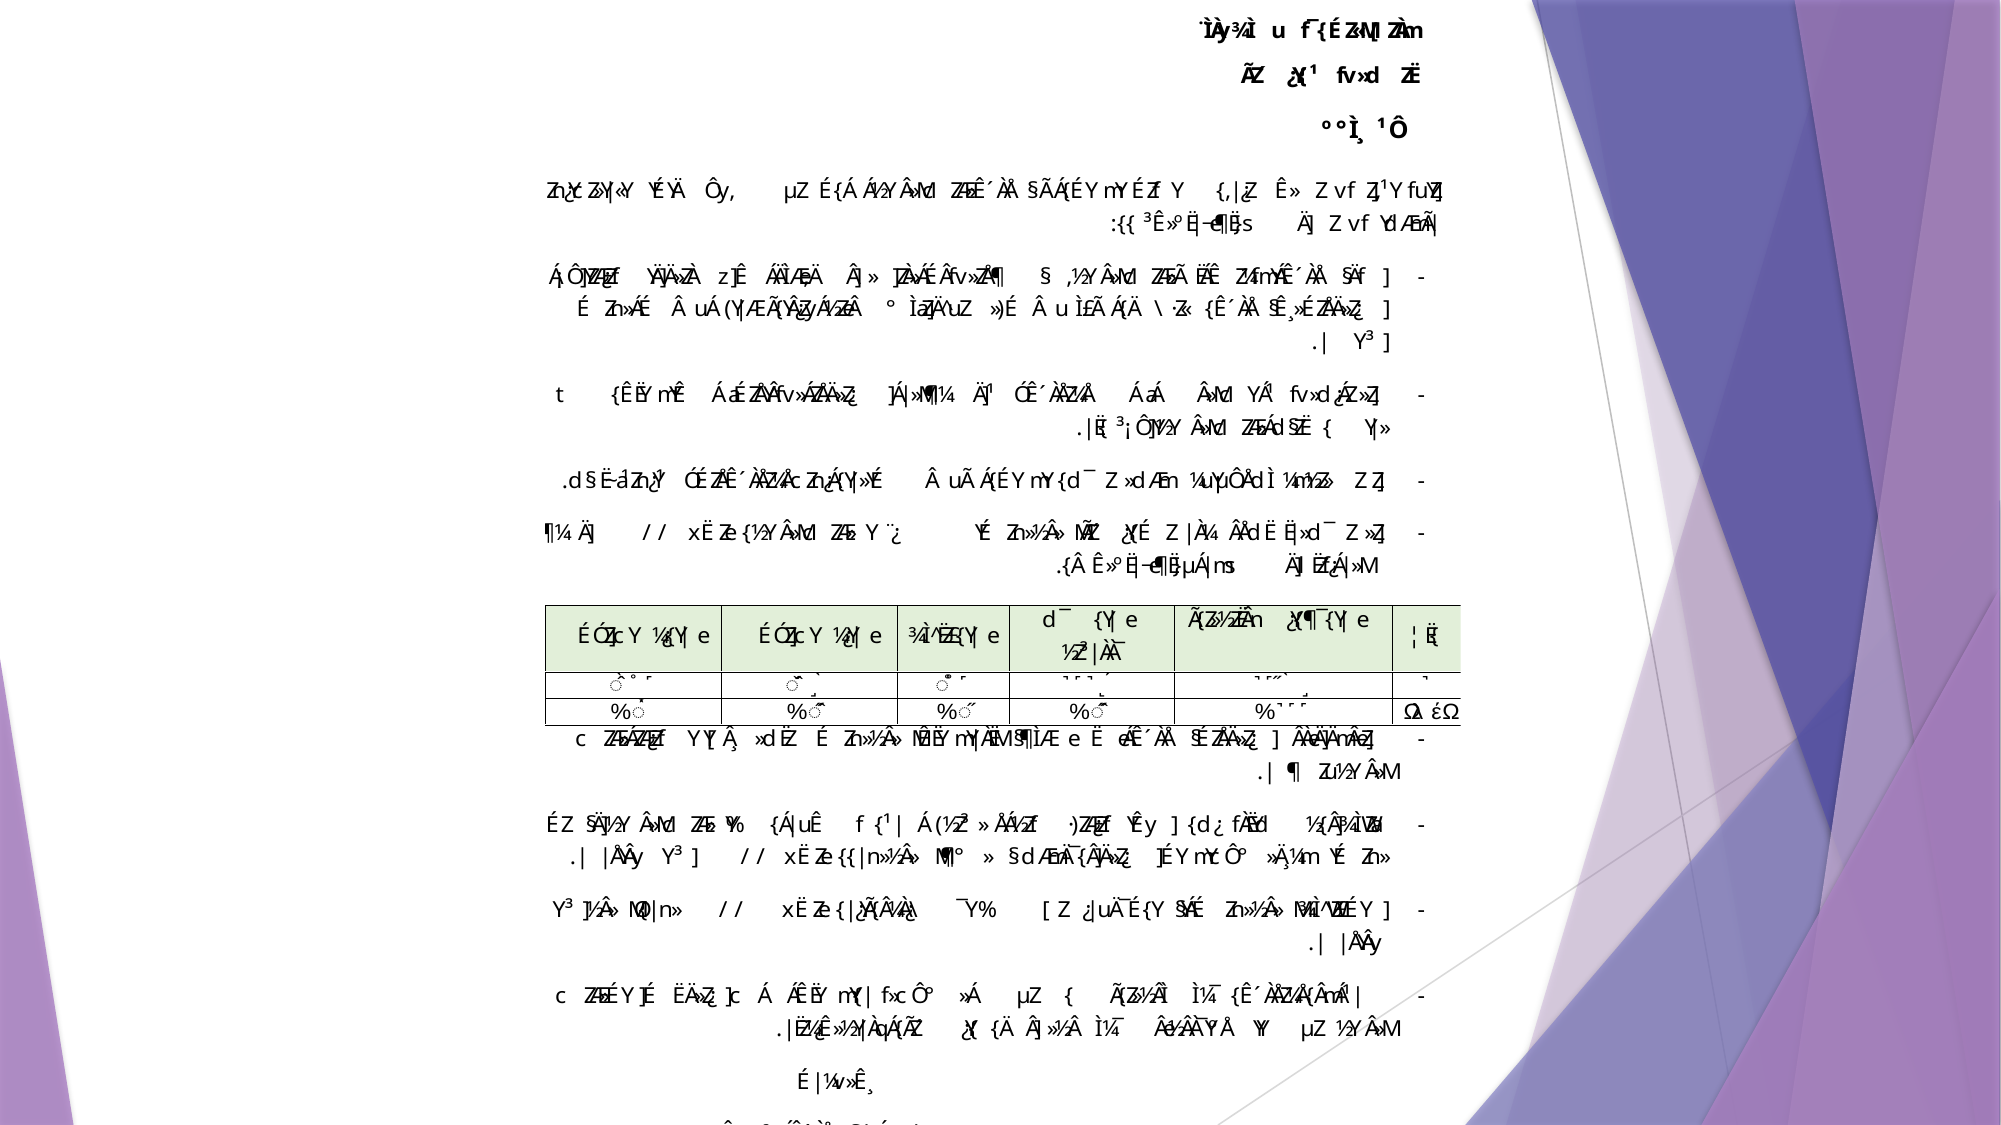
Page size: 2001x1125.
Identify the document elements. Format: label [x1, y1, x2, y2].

picture [544, 0, 1462, 1125]
